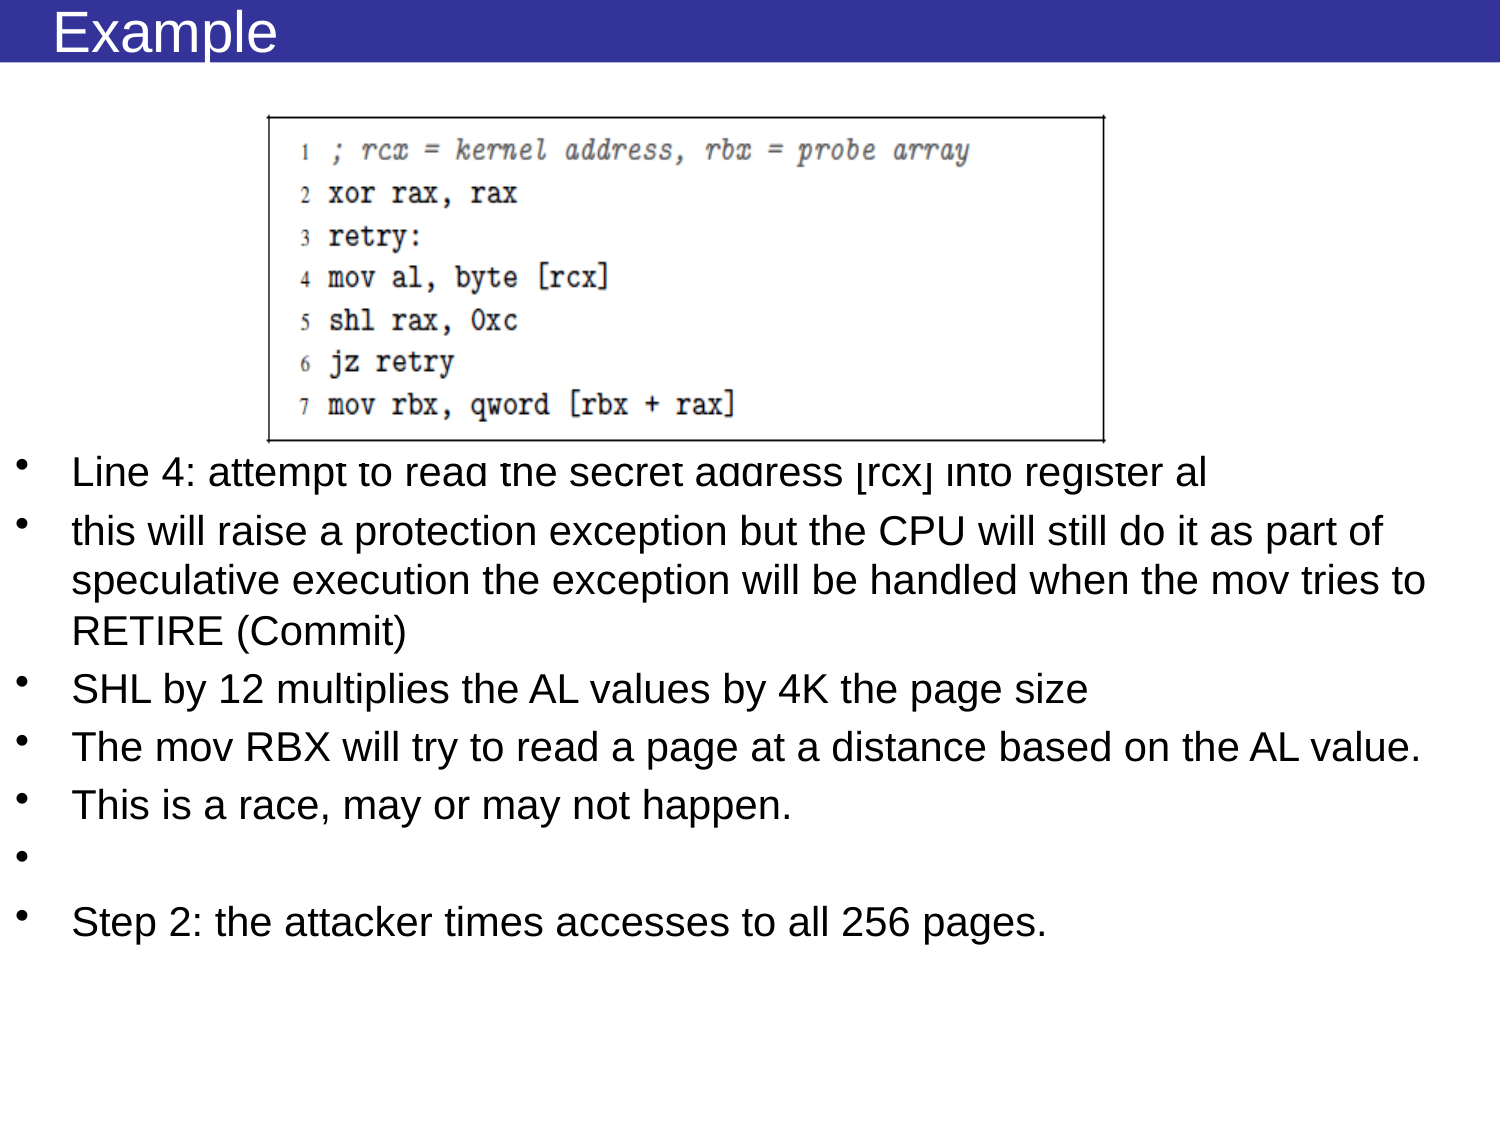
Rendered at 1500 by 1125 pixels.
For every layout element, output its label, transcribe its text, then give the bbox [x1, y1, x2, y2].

title Example [37, 7, 1426, 51]
picture [249, 74, 1138, 463]
list Line 4: attempt to read the secret address [rcx] into register al this will raise a protection exception but the CPU will still do it as part of speculative execution the exception will be handled when the mov tries to RETIRE (Commit) SHL by 12 multiplies the AL values by 4K the page size The mov RBX will try to read a page at a distance based on the AL value. This is a race, may or may not happen. Step 2: the attacker times accesses to all 256 pages. [0, 437, 1500, 1125]
